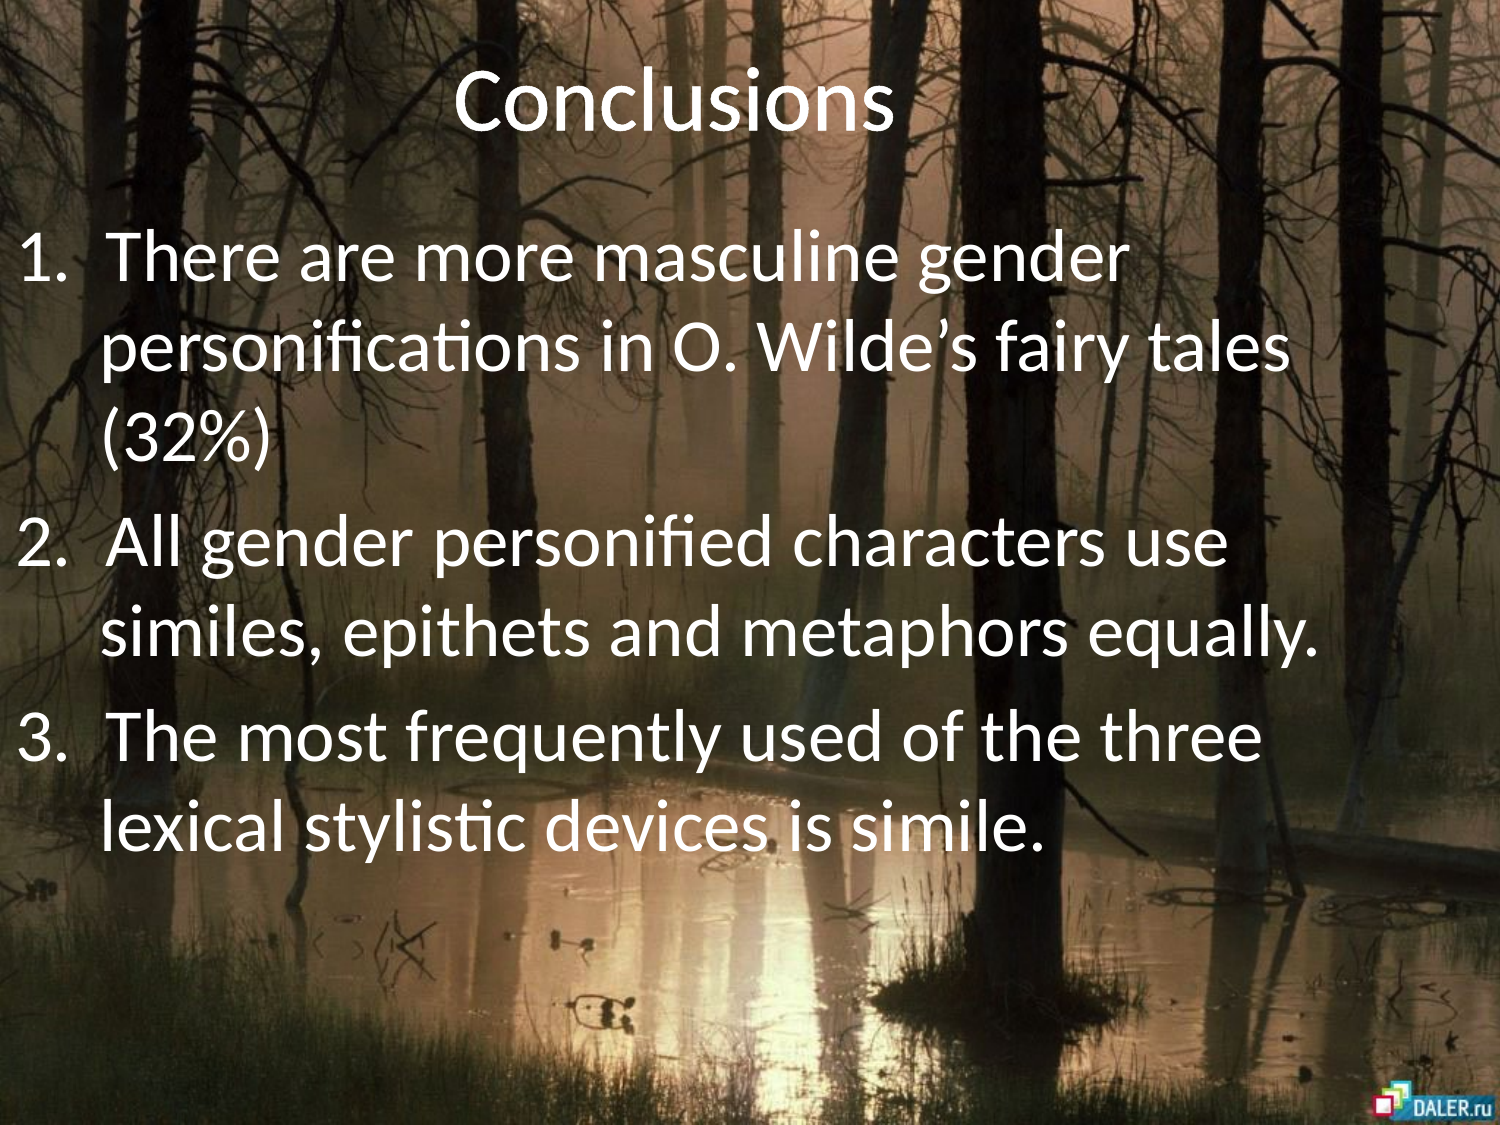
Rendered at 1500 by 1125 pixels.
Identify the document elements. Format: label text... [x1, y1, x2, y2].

list 1. There are more masculine gender personifications in O. Wilde’s fairy tales (32%) 2. All gender personified characters use similes, epithets and metaphors equally. 3. The most frequently used of the three lexical stylistic devices is simile. [0, 199, 1350, 942]
title Conclusions [0, 0, 1350, 188]
picture [0, 0, 1500, 1125]
